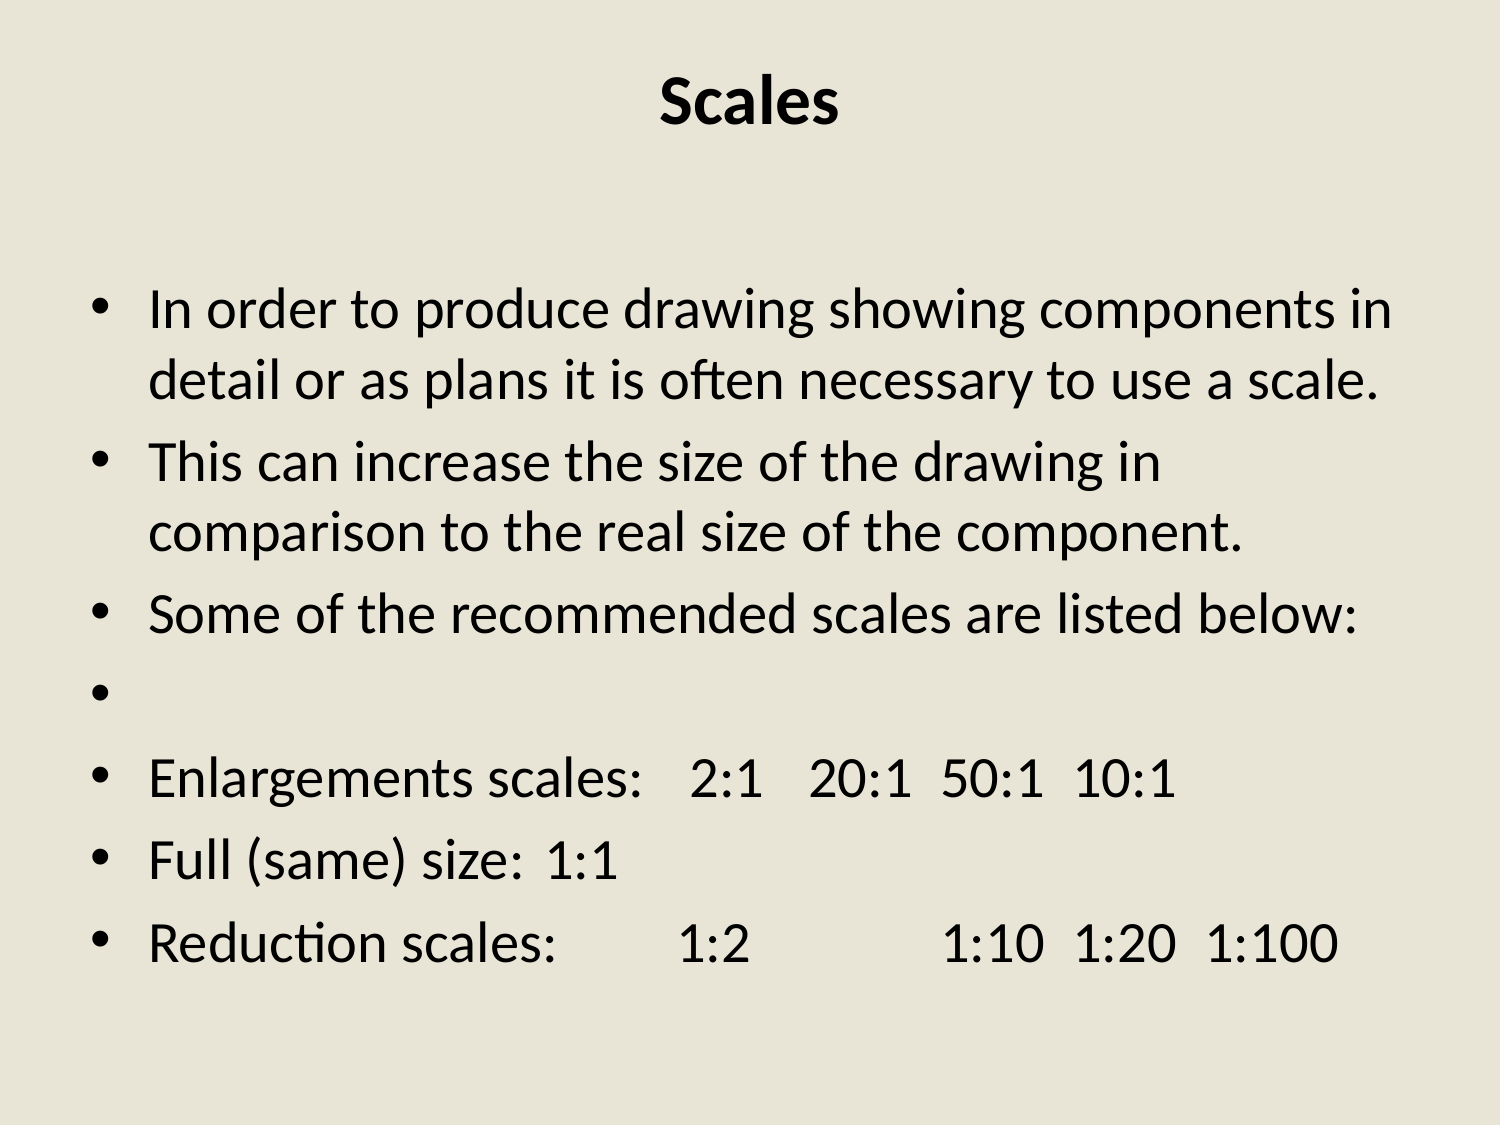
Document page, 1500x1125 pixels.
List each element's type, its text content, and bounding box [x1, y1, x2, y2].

list In order to produce drawing showing components in detail or as plans it is often necessary to use a scale. This can increase the size of the drawing in comparison to the real size of the component. Some of the recommended scales are listed below: Enlargements scales: 2:1 20:1 50:1 10:1 Full (same) size: 1:1 Reduction scales: 1:2 1:10 1:20 1:100 [75, 262, 1425, 1005]
title Scales [75, 45, 1425, 233]
